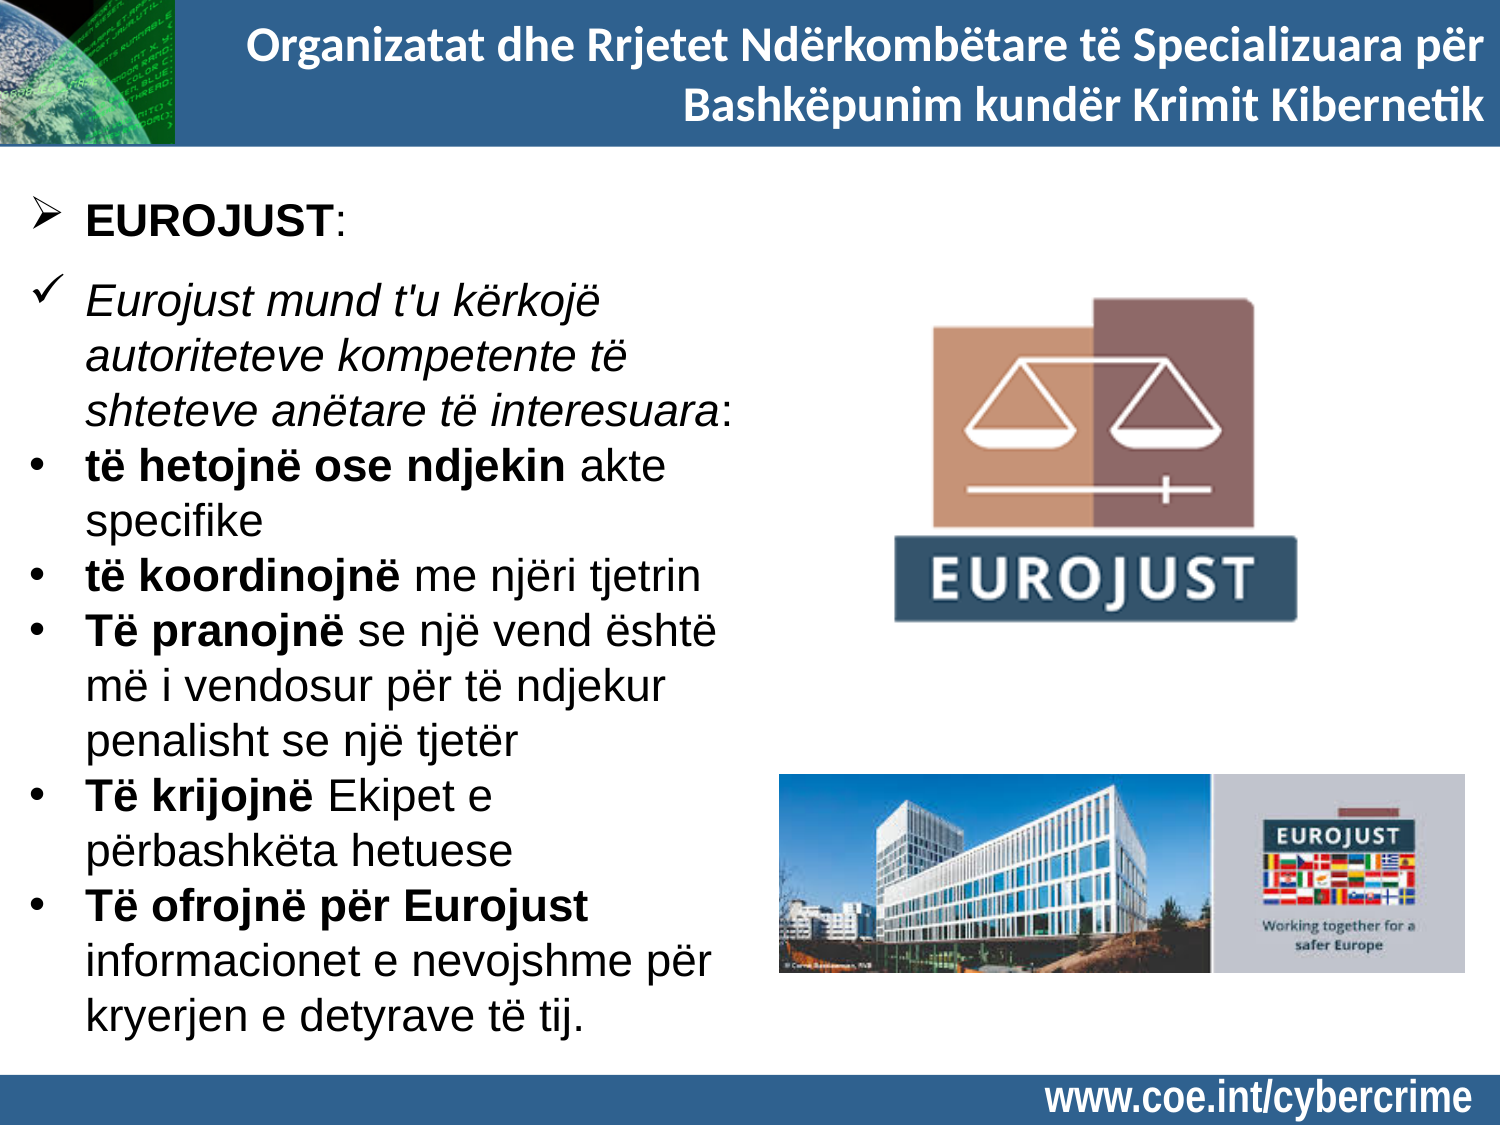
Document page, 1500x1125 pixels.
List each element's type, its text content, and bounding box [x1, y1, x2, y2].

picture [880, 280, 1313, 640]
text_box Organizatat dhe Rrjetet Ndërkombëtare të Specializuara për Bashkëpunim kundër Krimit Kibernetik [177, 0, 1500, 149]
text_box EUROJUST: Eurojust mund t'u kërkojë autoriteteve kompetente të shteteve anëtare të interesuara: të hetojnë ose ndjekin akte specifike të koordinojnë me njëri tjetrin Të pranojnë se një vend është më i vendosur për të ndjekur penalisht se një tjetër Të krijojnë Ekipet e përbashkëta hetuese Të ofrojnë për Eurojust informacionet e nevojshme për kryerjen e detyrave të tij. [14, 183, 765, 1049]
text_box [0, 1073, 1030, 1125]
text_box www.coe.int/cybercrime [1030, 1059, 1500, 1125]
picture [778, 773, 1465, 974]
picture [0, 0, 175, 144]
